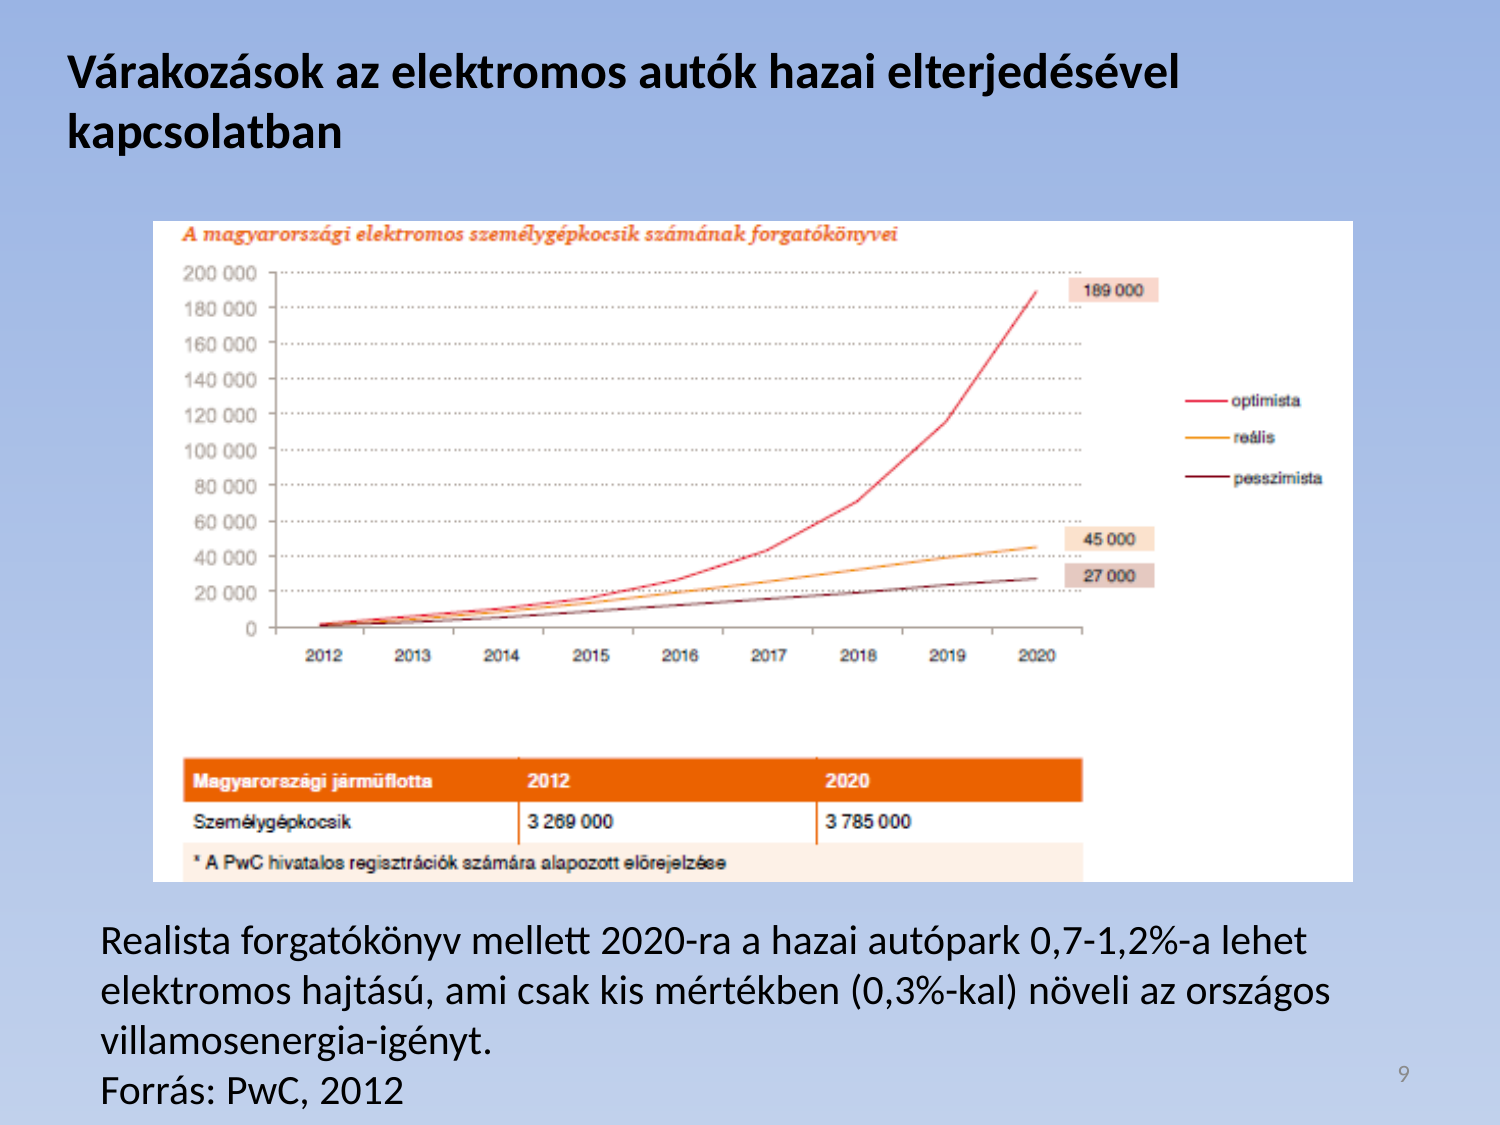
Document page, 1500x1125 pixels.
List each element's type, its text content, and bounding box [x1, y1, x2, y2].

picture [153, 221, 1353, 883]
text_box Realista forgatókönyv mellett 2020-ra a hazai autópark 0,7-1,2%-a lehet elektromos hajtású, ami csak kis mértékben (0,3%-kal) növeli az országos villamosenergia-igényt. Forrás: PwC, 2012 [85, 905, 1421, 1120]
slide_number 9 [1421, 1042, 1425, 1103]
text_box Várakozások az elektromos autók hazai elterjedésével kapcsolatban [53, 30, 1388, 166]
